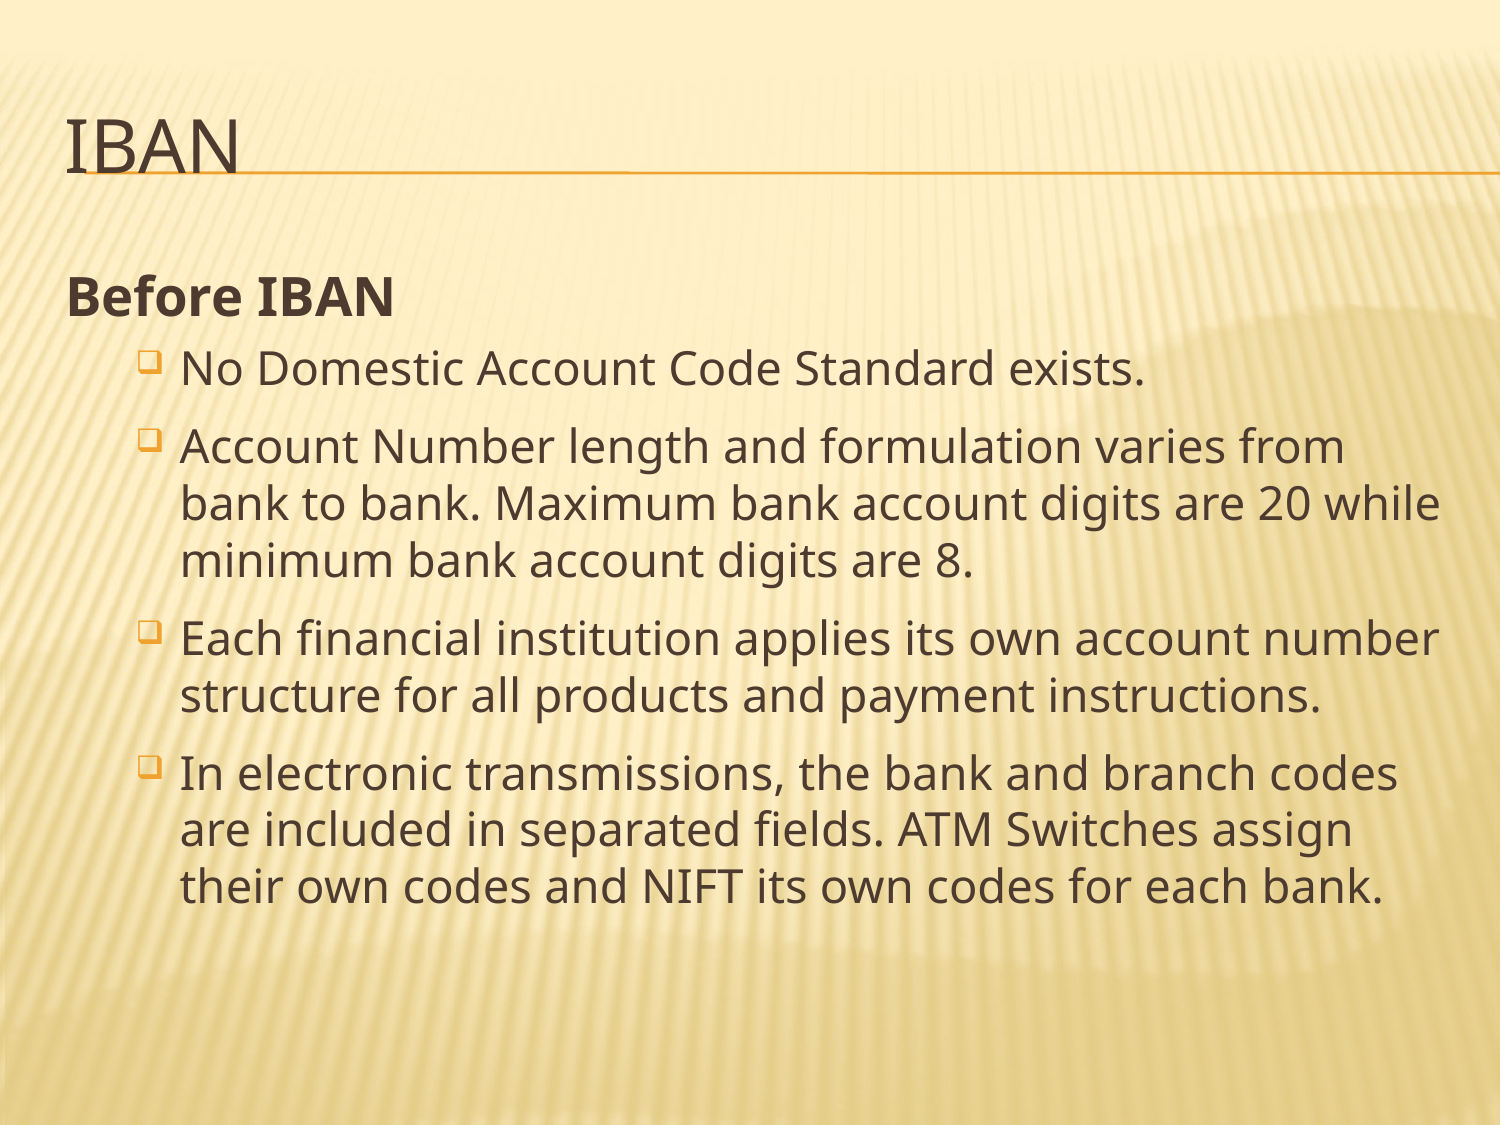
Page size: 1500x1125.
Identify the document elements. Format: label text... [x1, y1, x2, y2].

list Before IBAN No Domestic Account Code Standard exists. Account Number length and formulation varies from bank to bank. Maximum bank account digits are 20 while minimum bank account digits are 8. Each financial institution applies its own account number structure for all products and payment instructions. In electronic transmissions, the bank and branch codes are included in separated fields. ATM Switches assign their own codes and NIFT its own codes for each bank. [49, 254, 1476, 998]
title IBAN [50, 75, 1475, 213]
